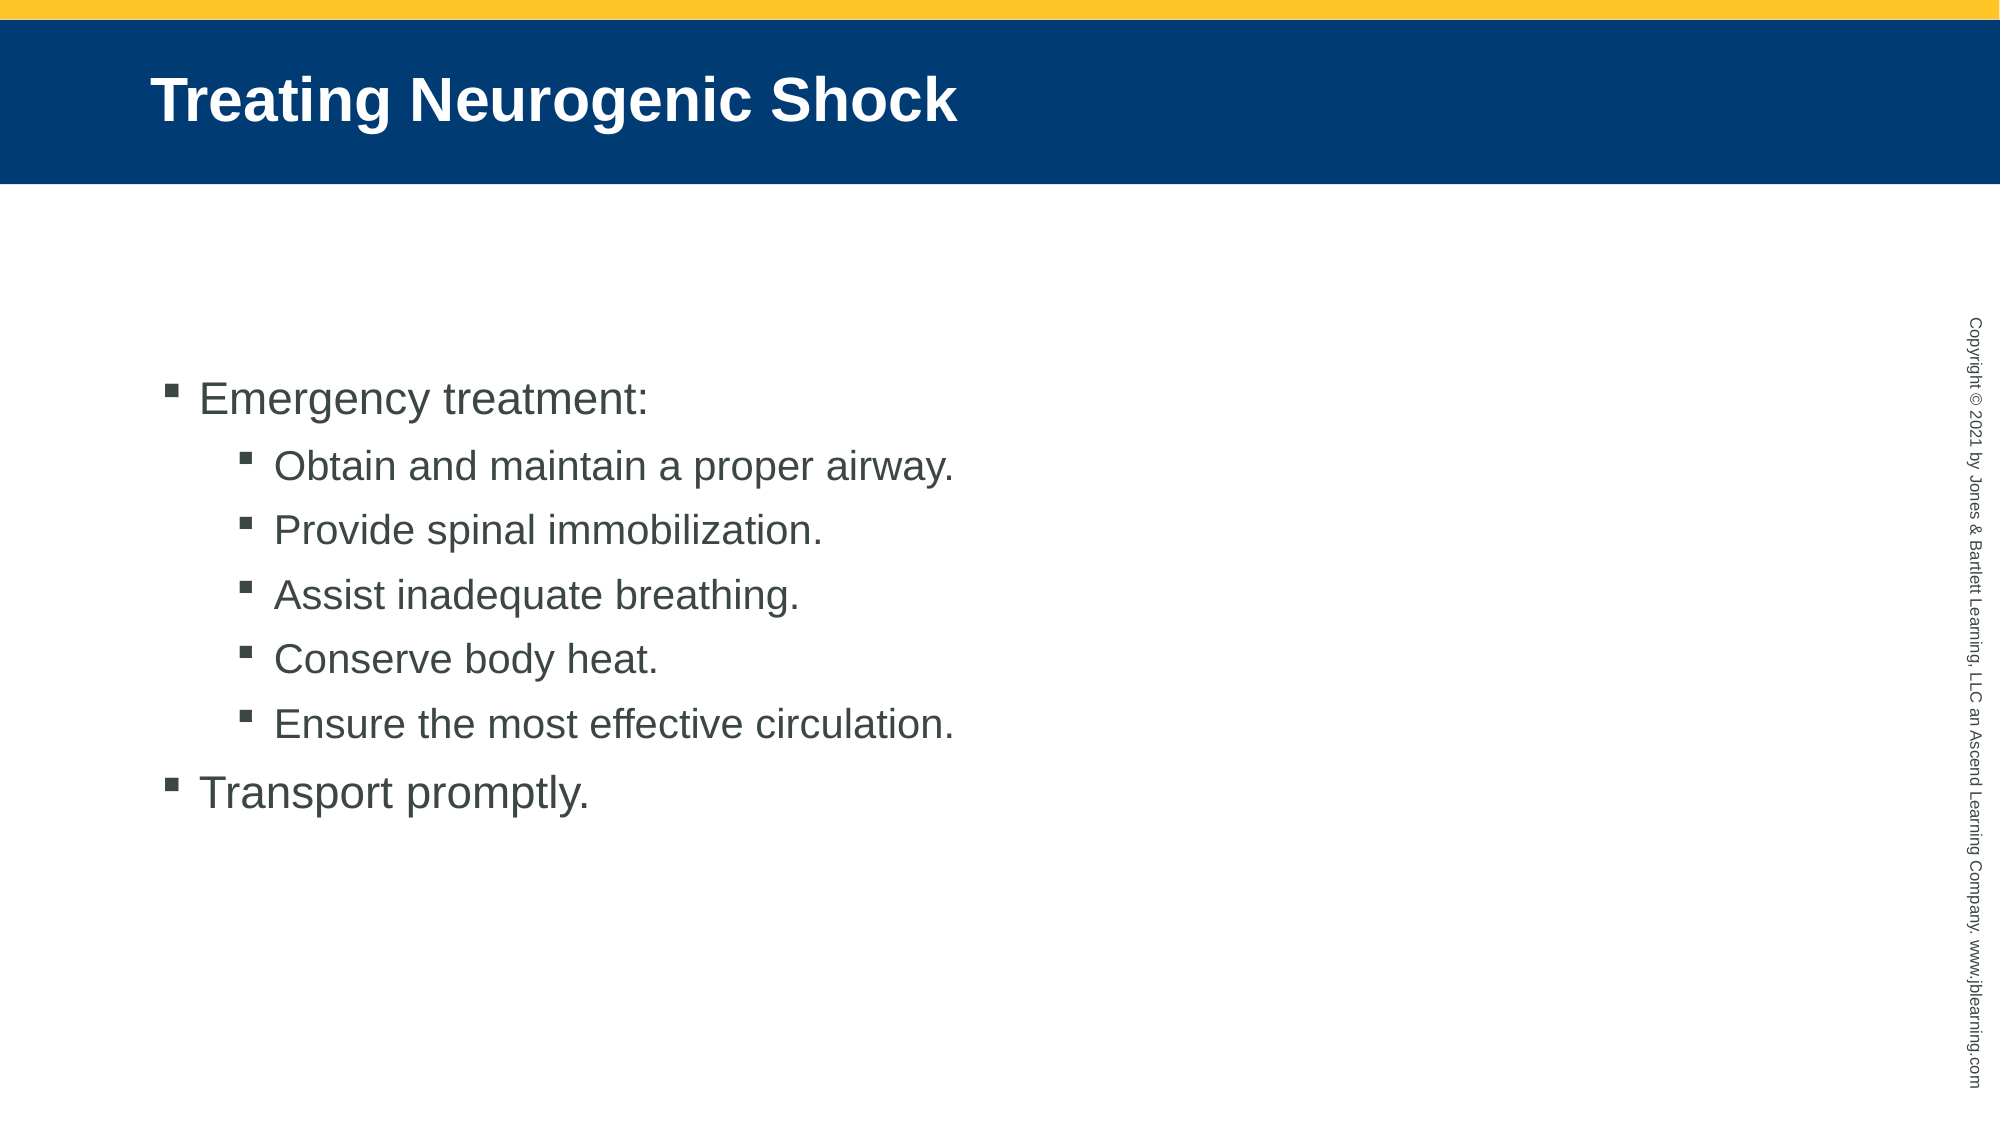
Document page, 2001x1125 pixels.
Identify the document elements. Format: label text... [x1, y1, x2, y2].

title Treating Neurogenic Shock [0, 19, 2000, 185]
list Emergency treatment: Obtain and maintain a proper airway. Provide spinal immobilization. Assist inadequate breathing. Conserve body heat. Ensure the most effective circulation. Transport promptly. [146, 361, 1859, 1016]
